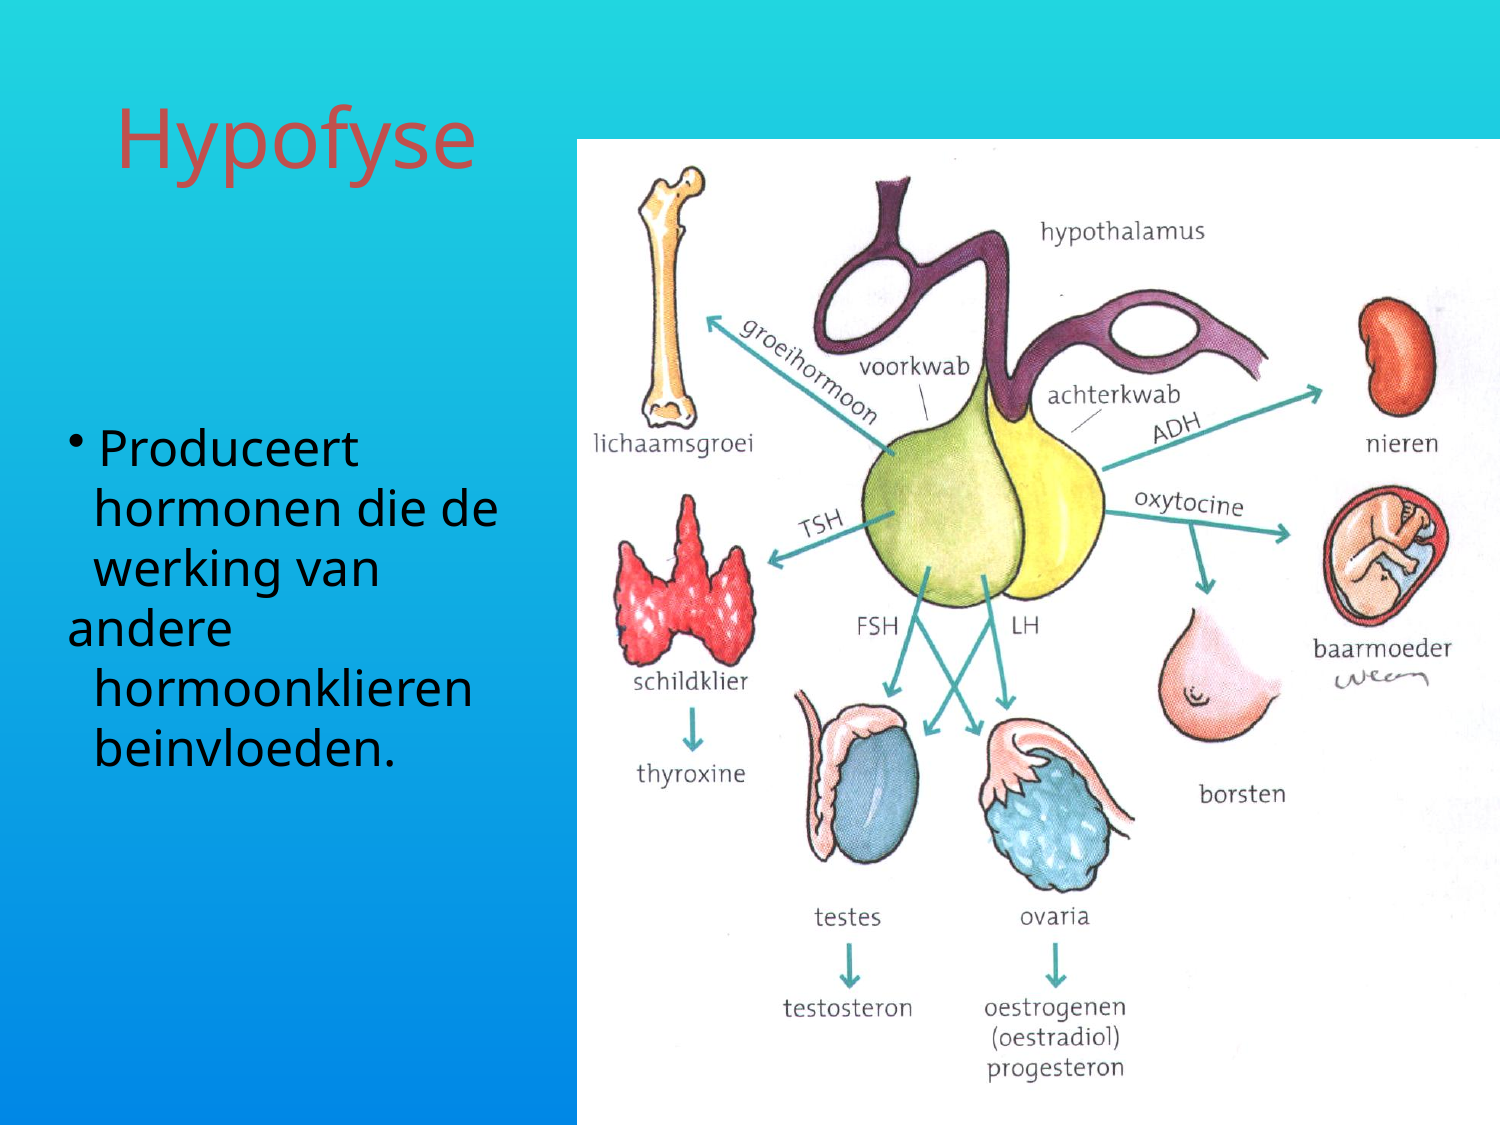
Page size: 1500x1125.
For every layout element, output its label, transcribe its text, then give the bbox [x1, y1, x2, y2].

picture [571, 891, 575, 902]
picture [566, 138, 1500, 1125]
text_box Hypofyse [100, 78, 510, 193]
text_box Produceert hormonen die de werking van andere hormoonklieren beinvloeden. [53, 408, 566, 784]
